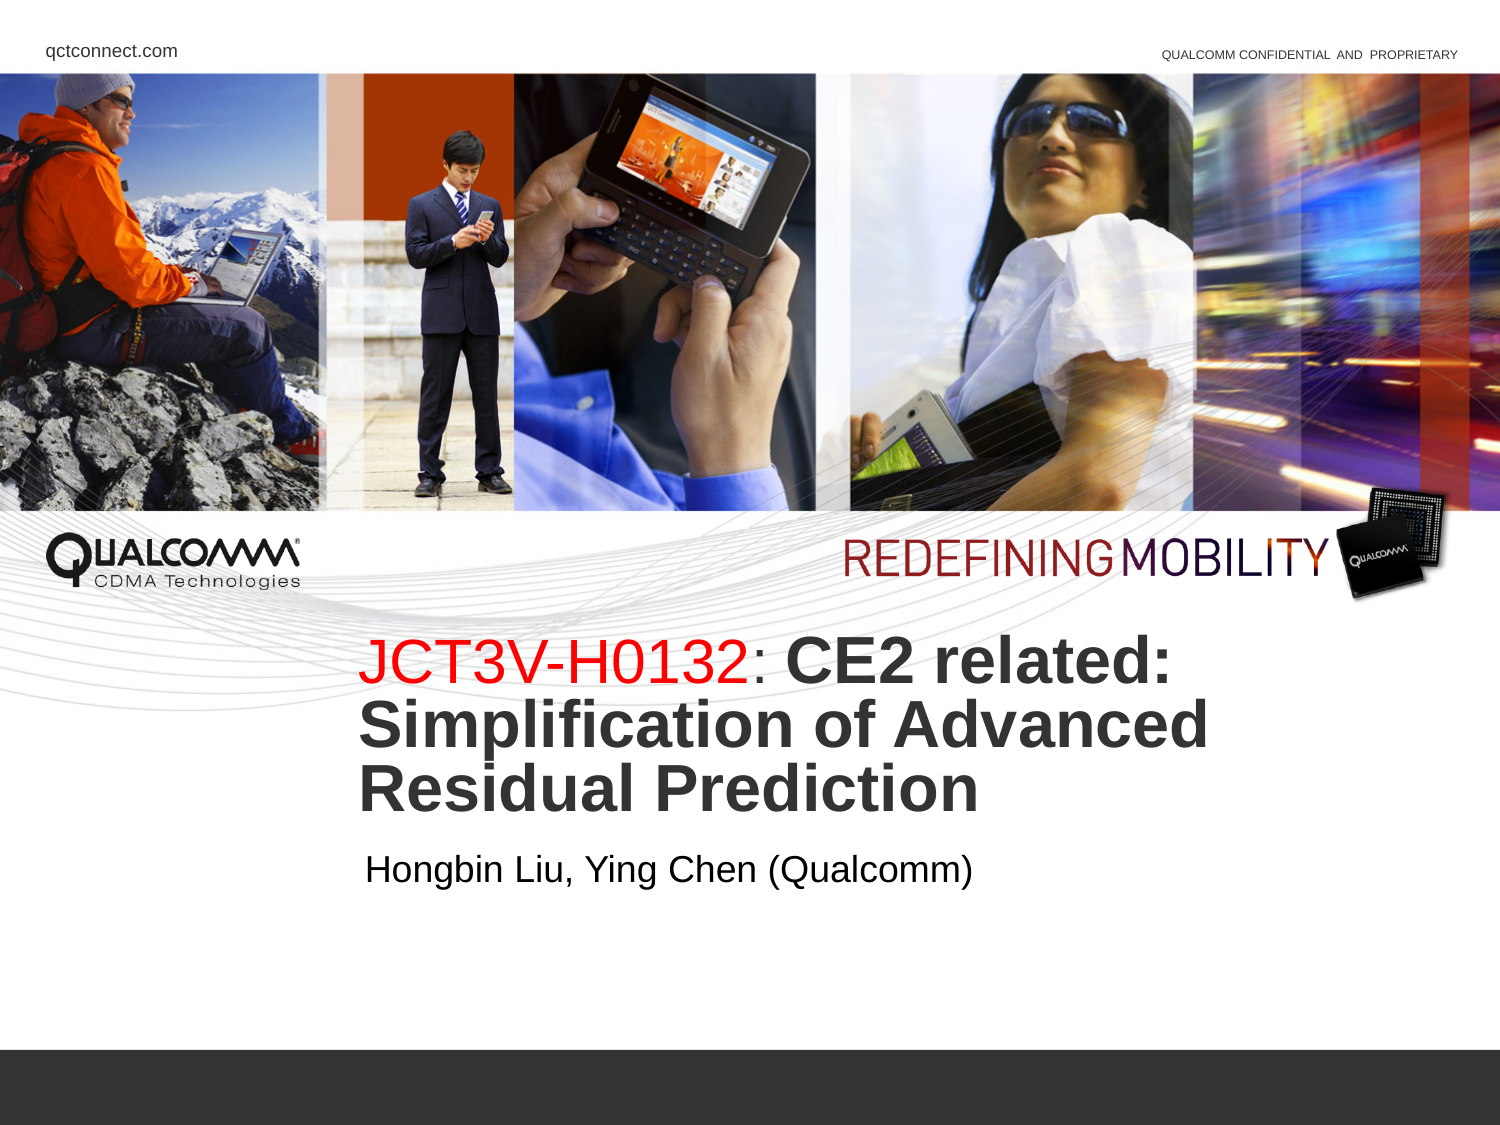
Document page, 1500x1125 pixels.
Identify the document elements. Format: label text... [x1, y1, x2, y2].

title JCT3V-H0132: CE2 related: Simplification of Advanced Residual Prediction [343, 590, 1480, 833]
text_box Hongbin Liu, Ying Chen (Qualcomm) [349, 837, 1463, 898]
picture [0, 12, 1500, 744]
